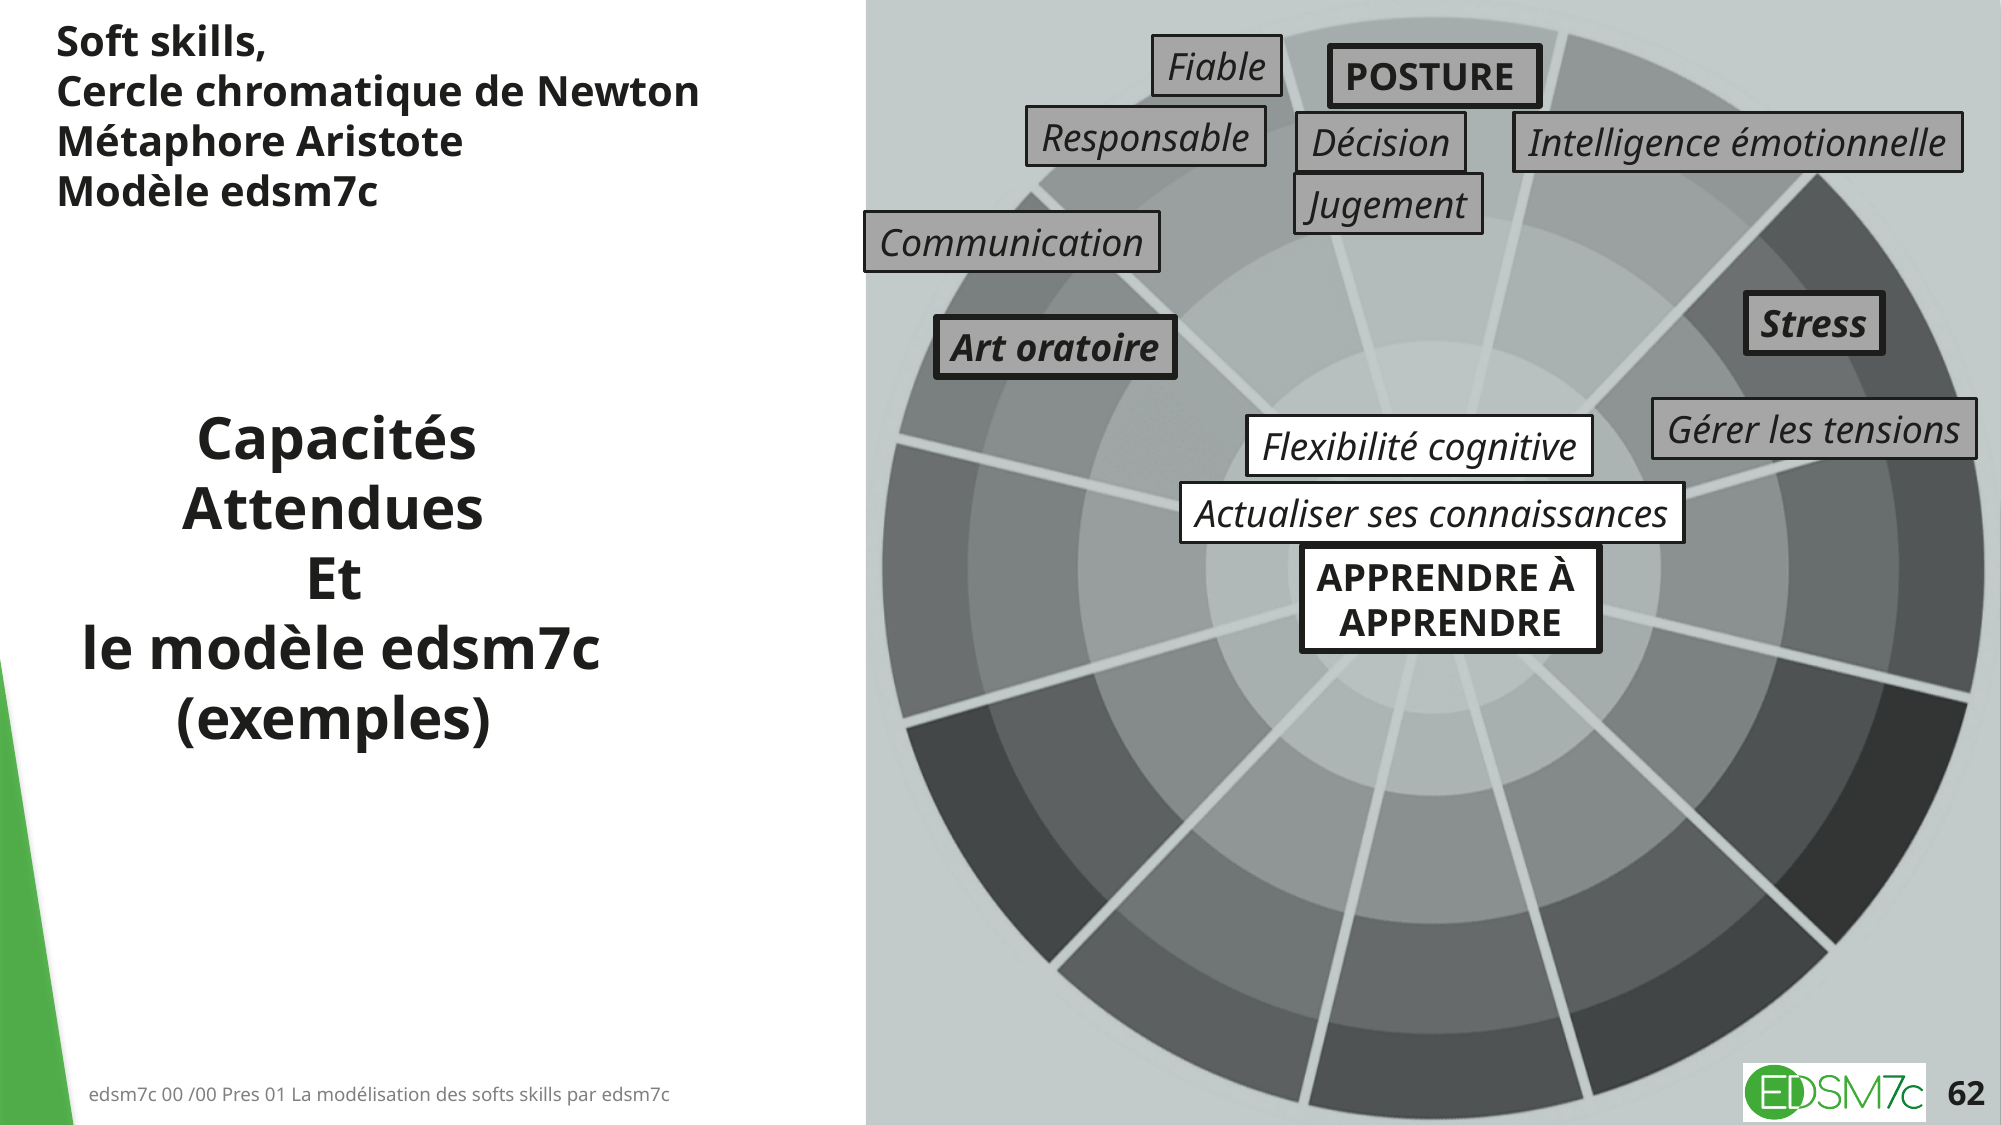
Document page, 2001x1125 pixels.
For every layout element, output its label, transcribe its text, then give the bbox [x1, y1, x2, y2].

picture [865, 0, 2000, 1125]
text_box Soft skills, Cercle chromatique de Newton Métaphore Aristote Modèle edsm7c [41, 7, 717, 223]
footer edsm7c 00 /00 Pres 01 La modélisation des softs skills par edsm7c [73, 1065, 859, 1125]
text_box Capacités Attendues Et le modèle edsm7c (exemples) [66, 394, 617, 759]
